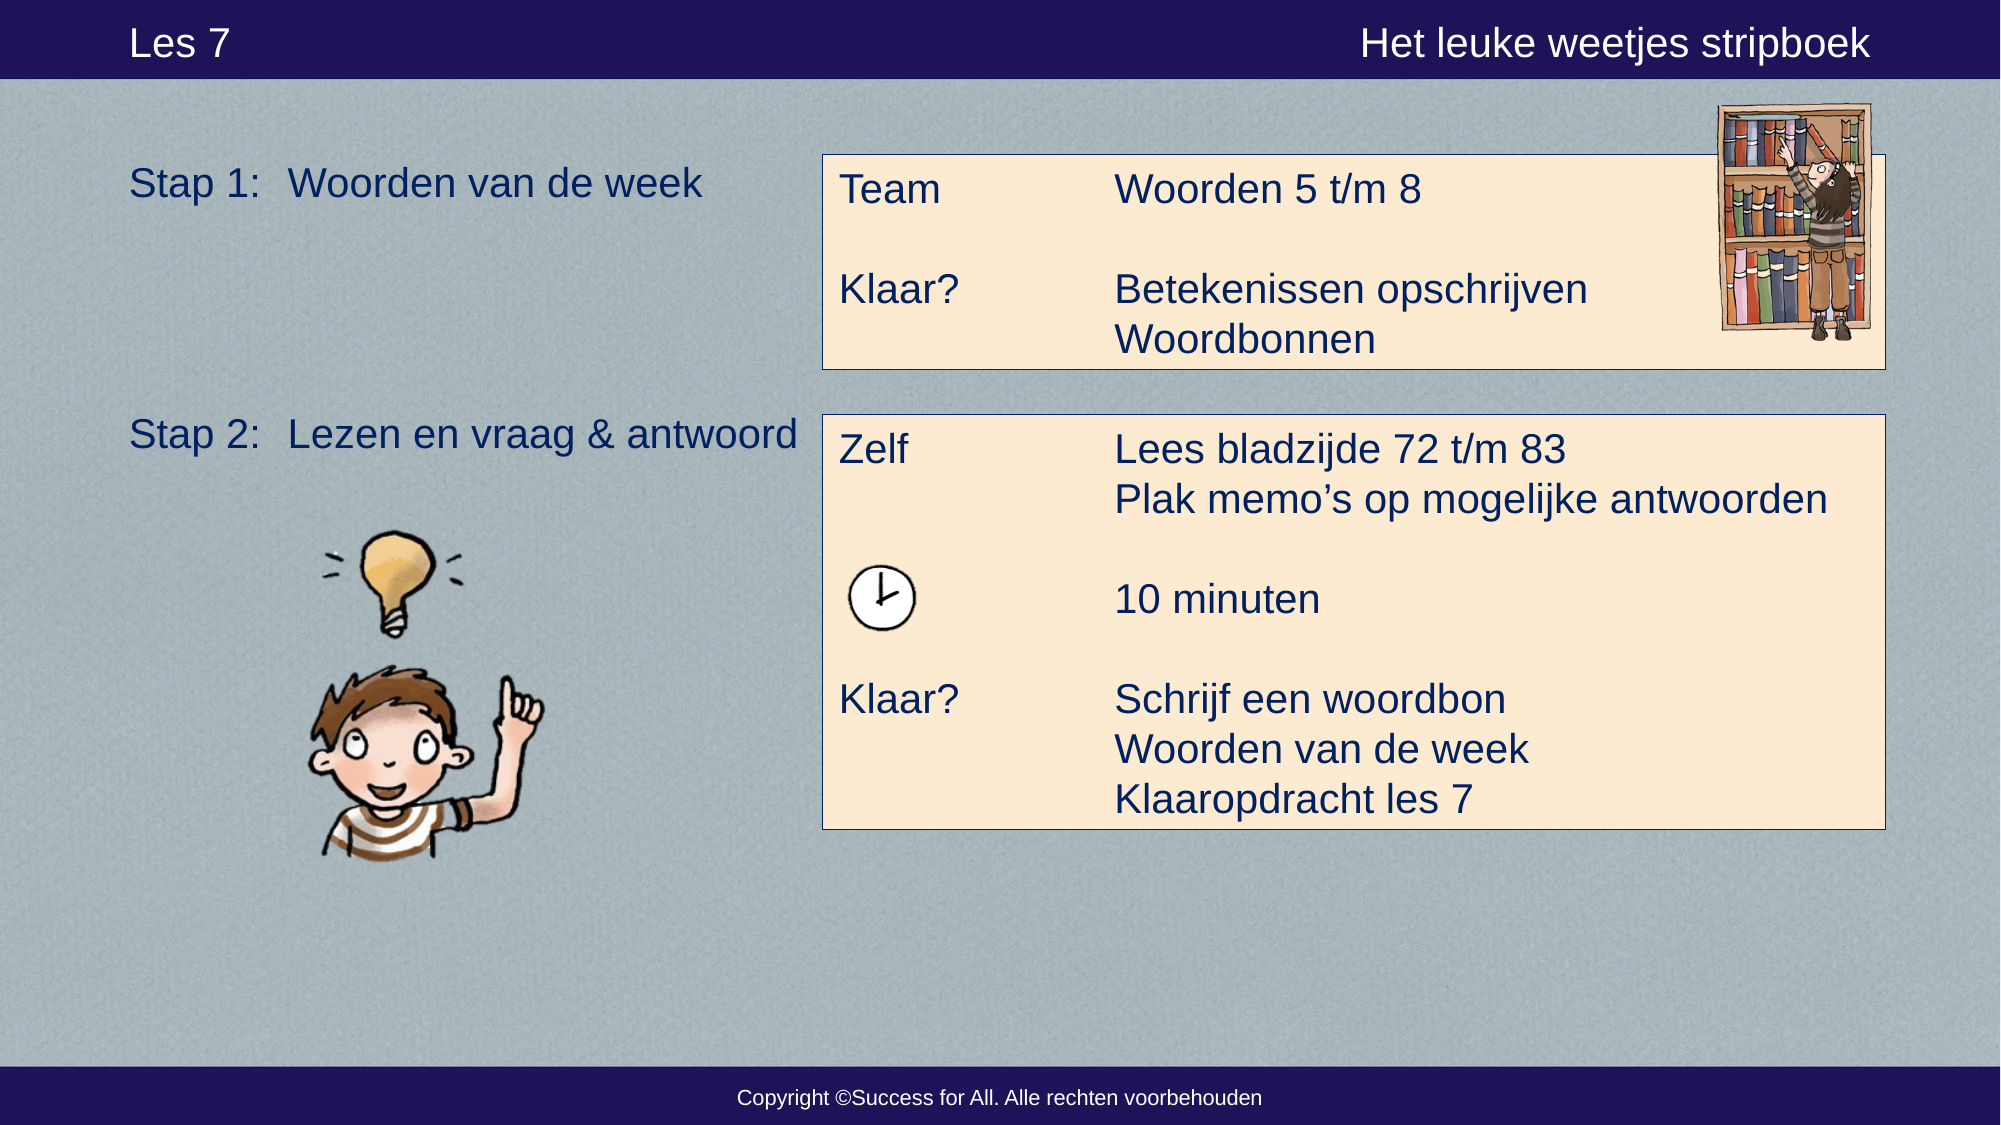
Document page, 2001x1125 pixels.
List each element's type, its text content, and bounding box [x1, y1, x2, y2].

text_box Team Woorden 5 t/m 8 Klaar? Betekenissen opschrijven Woordbonnen [822, 154, 1886, 370]
picture [0, 0, 2001, 1125]
text_box Stap 1: Woorden van de week Stap 2: Lezen en vraag & antwoord [114, 148, 907, 464]
text_box Zelf Lees bladzijde 72 t/m 83 Plak memo’s op mogelijke antwoorden 10 minuten Klaar? Schrijf een woordbon Woorden van de week Klaaropdracht les 7 [822, 414, 1886, 830]
text_box Les 7 [114, 8, 354, 73]
text_box Het leuke weetjes stripboek [999, 8, 1886, 73]
text_box Copyright ©Success for All. Alle rechten voorbehouden [0, 1076, 2000, 1125]
